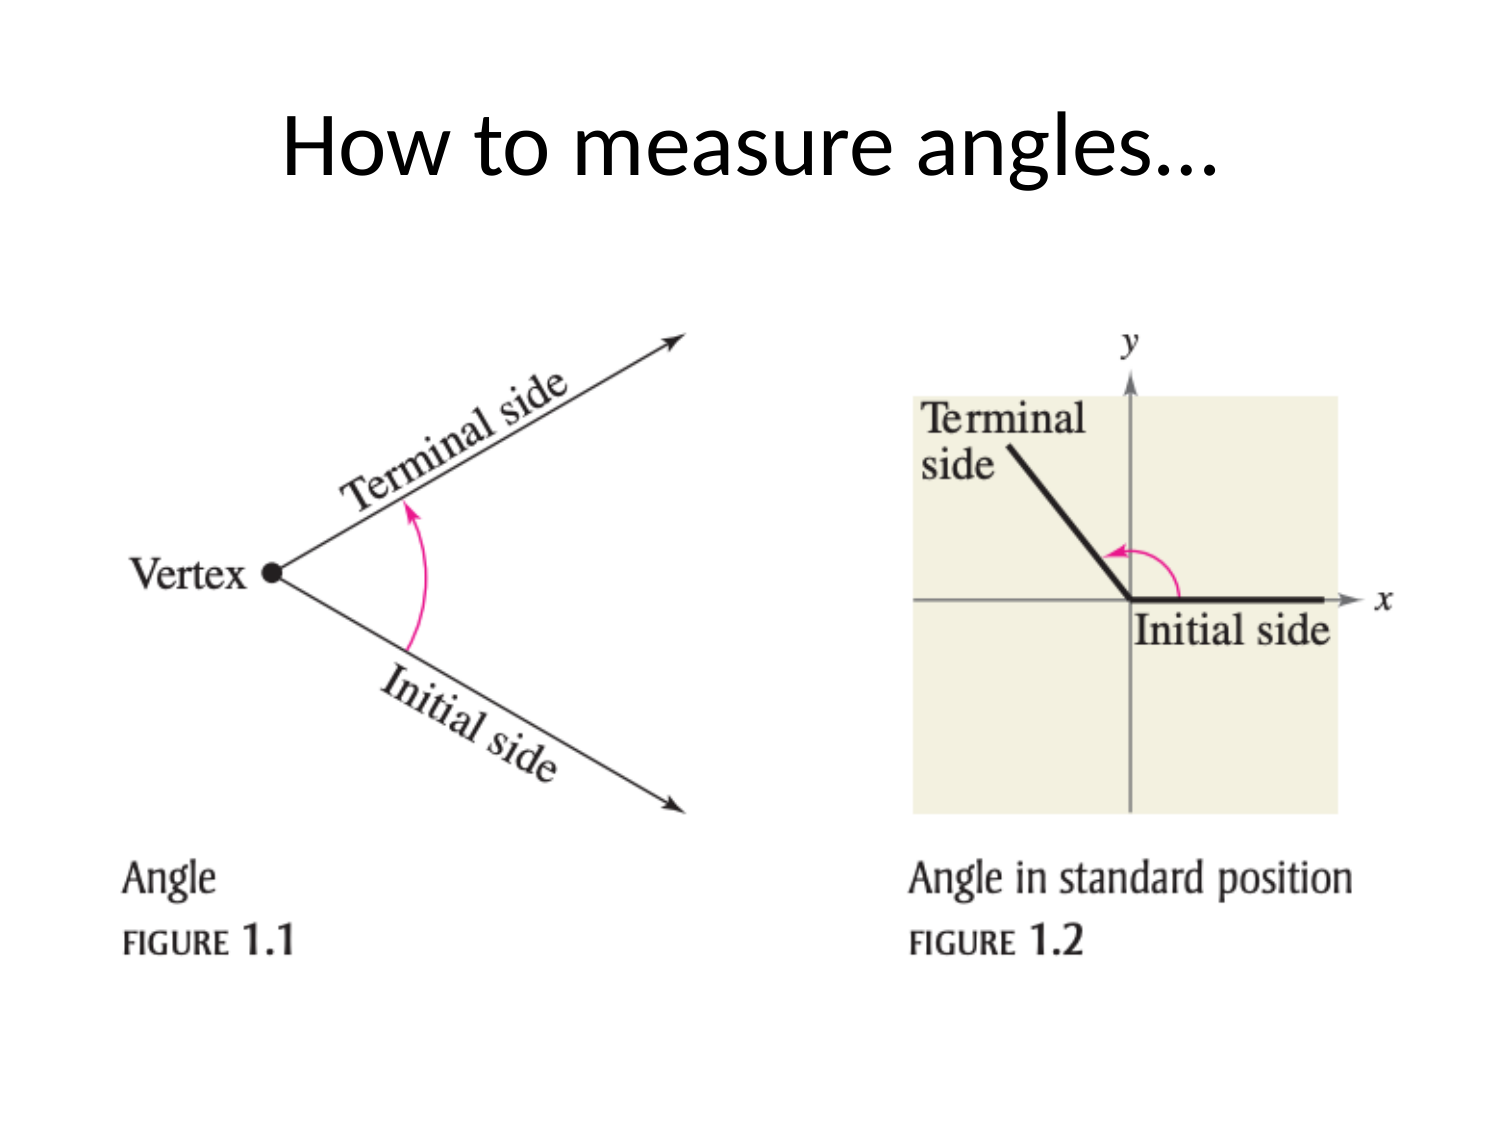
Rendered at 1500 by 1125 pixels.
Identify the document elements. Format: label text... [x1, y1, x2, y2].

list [74, 262, 1426, 1006]
title How to measure angles… [75, 45, 1425, 233]
